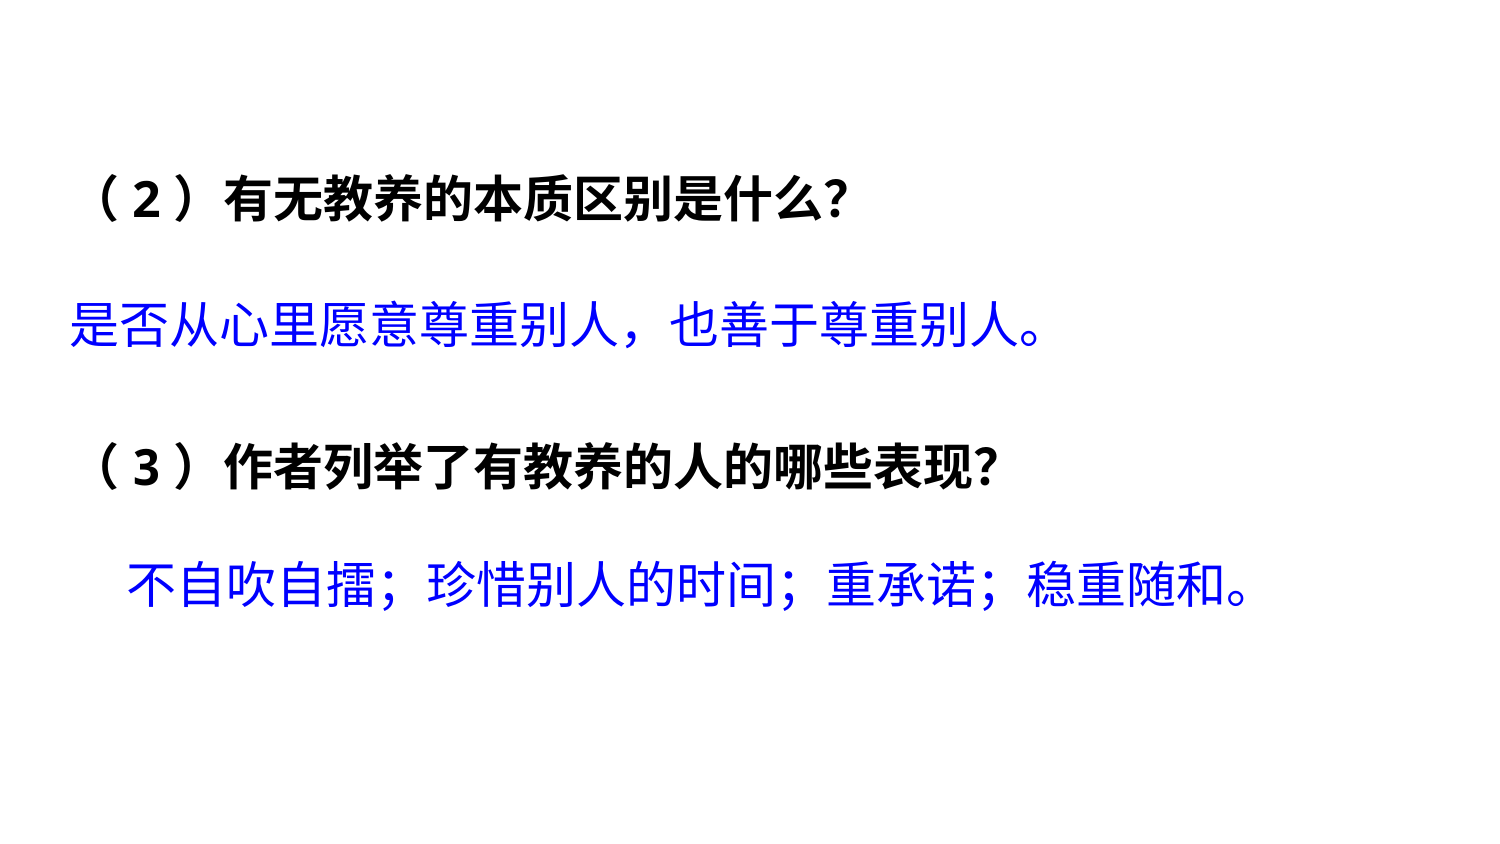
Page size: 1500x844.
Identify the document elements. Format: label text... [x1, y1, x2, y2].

text_box 是否从心里愿意尊重别人，也善于尊重别人。 [54, 286, 1414, 362]
text_box 不自吹自擂；珍惜别人的时间；重承诺；稳重随和。 [54, 528, 1414, 622]
text_box （3）作者列举了有教养的人的哪些表现？ [54, 428, 1358, 504]
text_box （2）有无教养的本质区别是什么？ [54, 160, 1232, 236]
